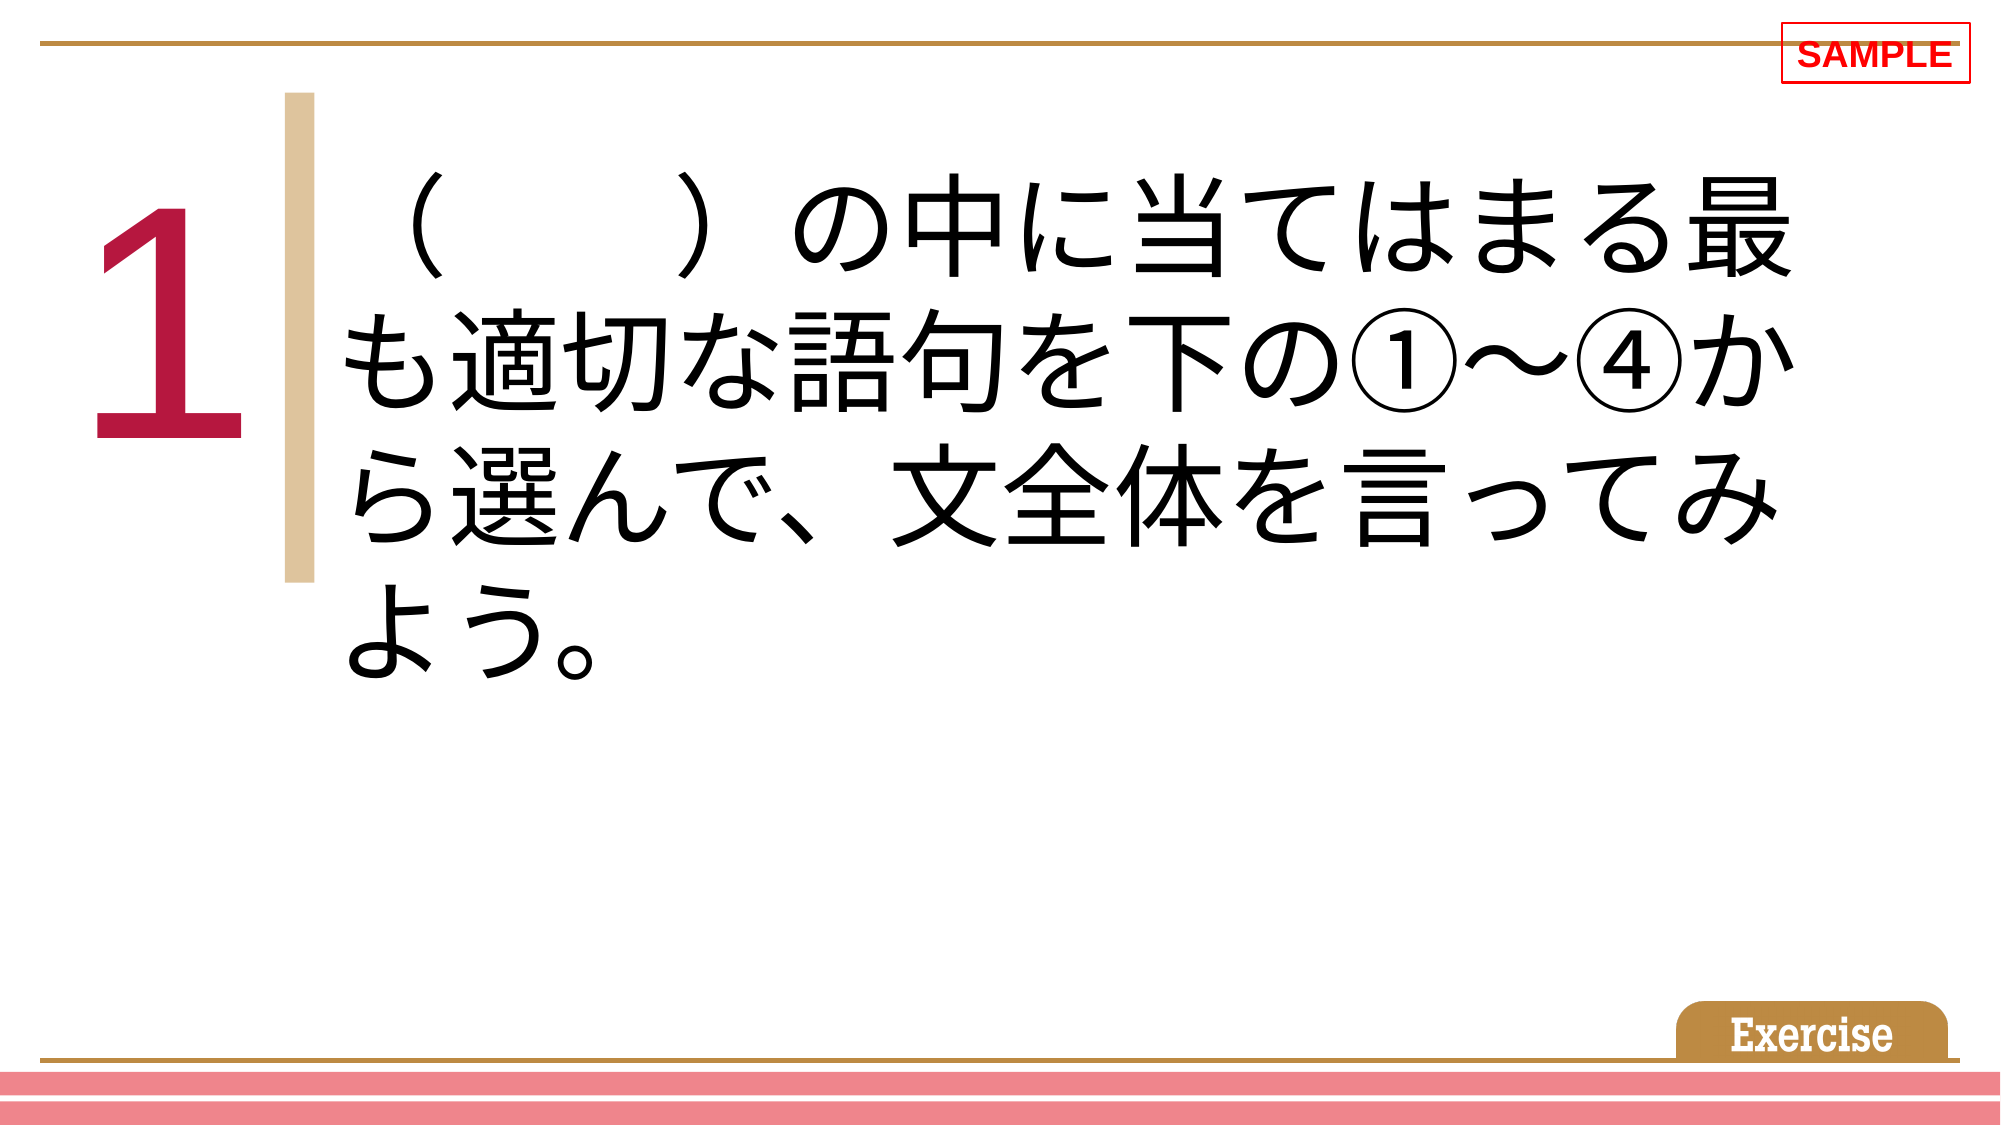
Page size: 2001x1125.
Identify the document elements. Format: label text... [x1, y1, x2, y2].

list （ ）の中に当てはまる最も適切な語句を下の①～④から選んで、文全体を言ってみよう。 [320, 148, 1890, 583]
list 1 [33, 92, 296, 583]
text_box SAMPLE [1782, 22, 1971, 83]
picture [1676, 1001, 1948, 1058]
